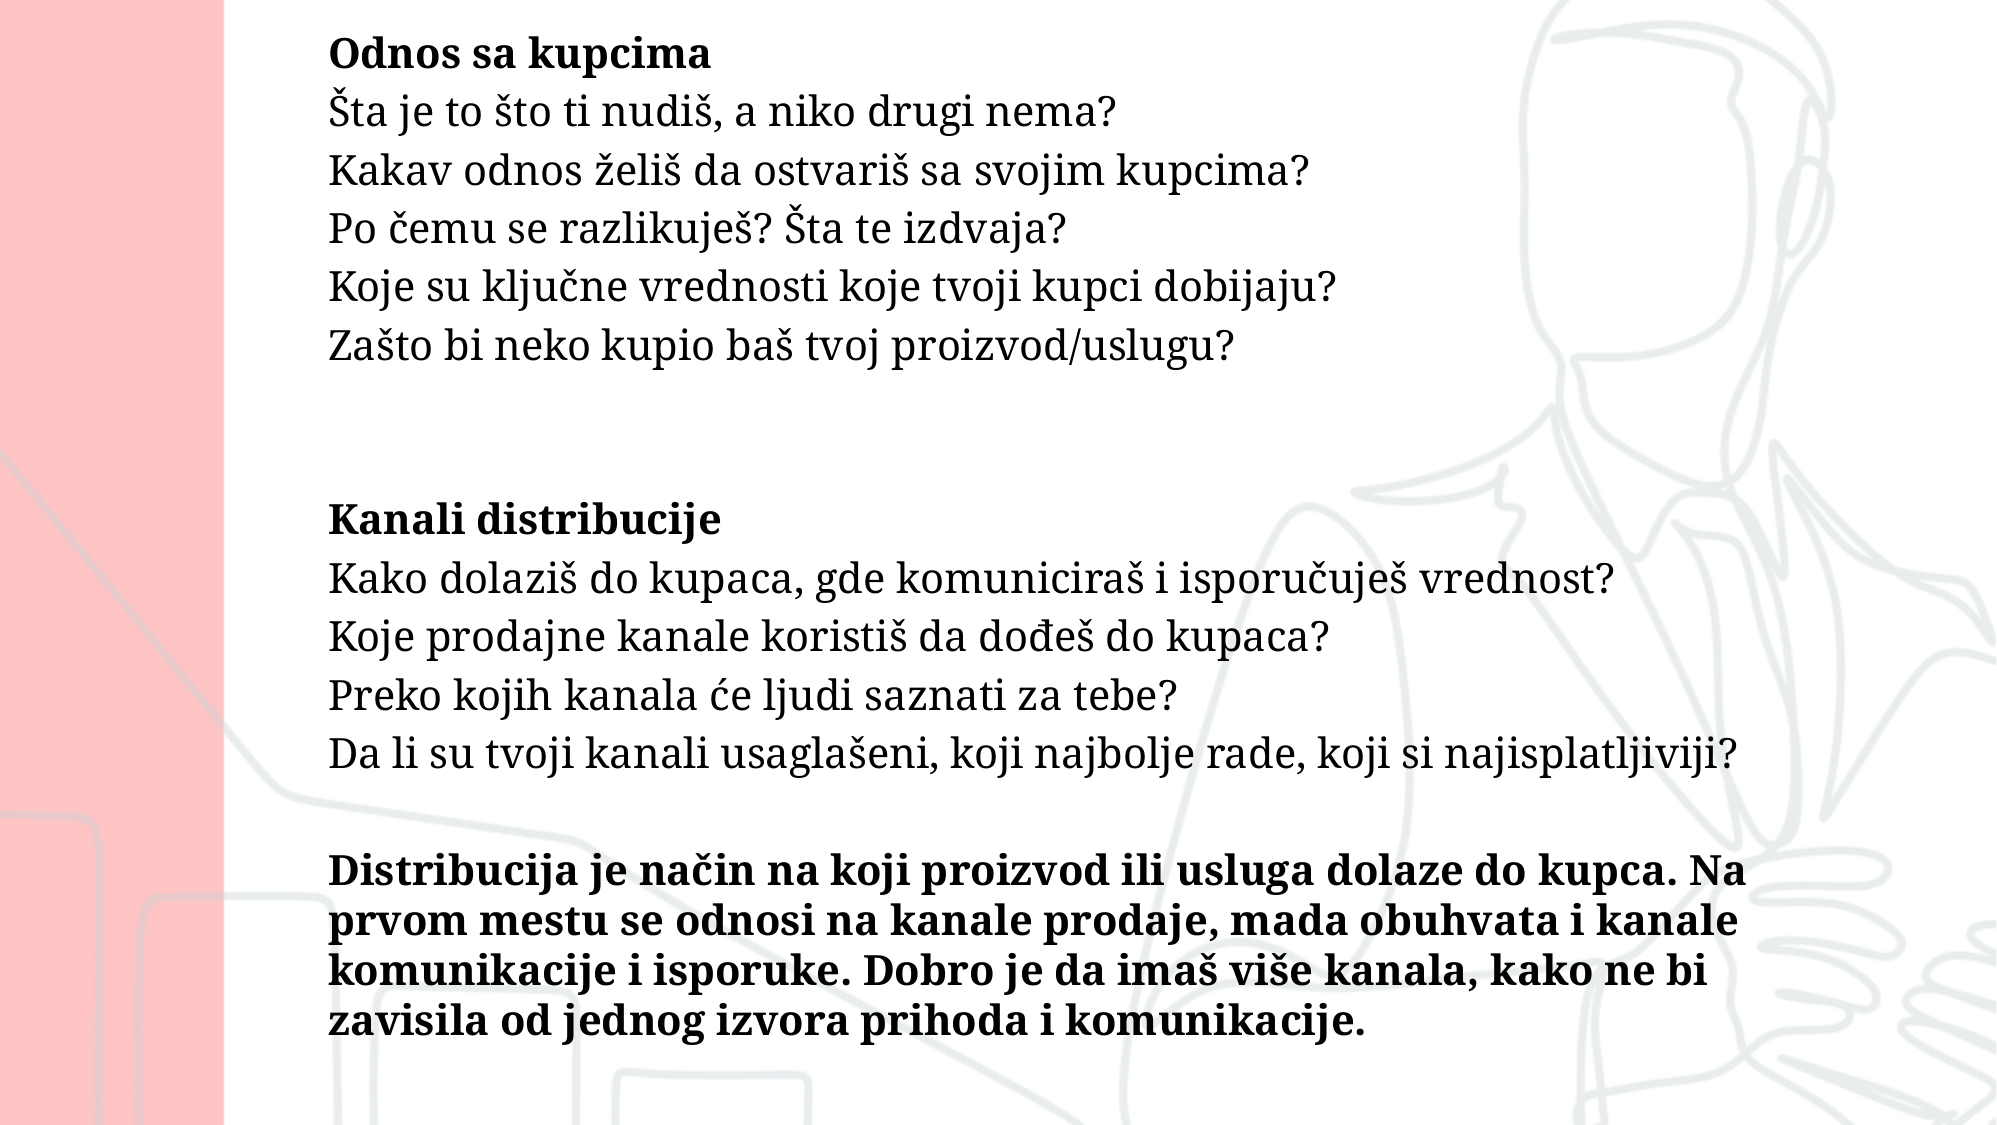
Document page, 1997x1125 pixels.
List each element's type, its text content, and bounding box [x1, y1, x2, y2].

list Odnos sa kupcima Šta je to što ti nudiš, a niko drugi nema? Kakav odnos želiš da ostvariš sa svojim kupcima? Po čemu se razlikuješ? Šta te izdvaja? Koje su ključne vrednosti koje tvoji kupci dobijaju? Zašto bi neko kupio baš tvoj proizvod/uslugu? Kanali distribucije Kako dolaziš do kupaca, gde komuniciraš i isporučuješ vrednost? Koje prodajne kanale koristiš da dođeš do kupaca? Preko kojih kanala će ljudi saznati za tebe? Da li su tvoji kanali usaglašeni, koji najbolje rade, koji si najisplatljiviji? Distribucija je način na koji proizvod ili usluga dolaze do kupca. Na prvom mestu se odnosi na kanale prodaje, mada obuhvata i kanale komunikacije i isporuke. Dobro je da imaš više kanala, kako ne bi zavisila od jednog izvora prihoda i komunikacije. [313, 19, 1849, 1102]
